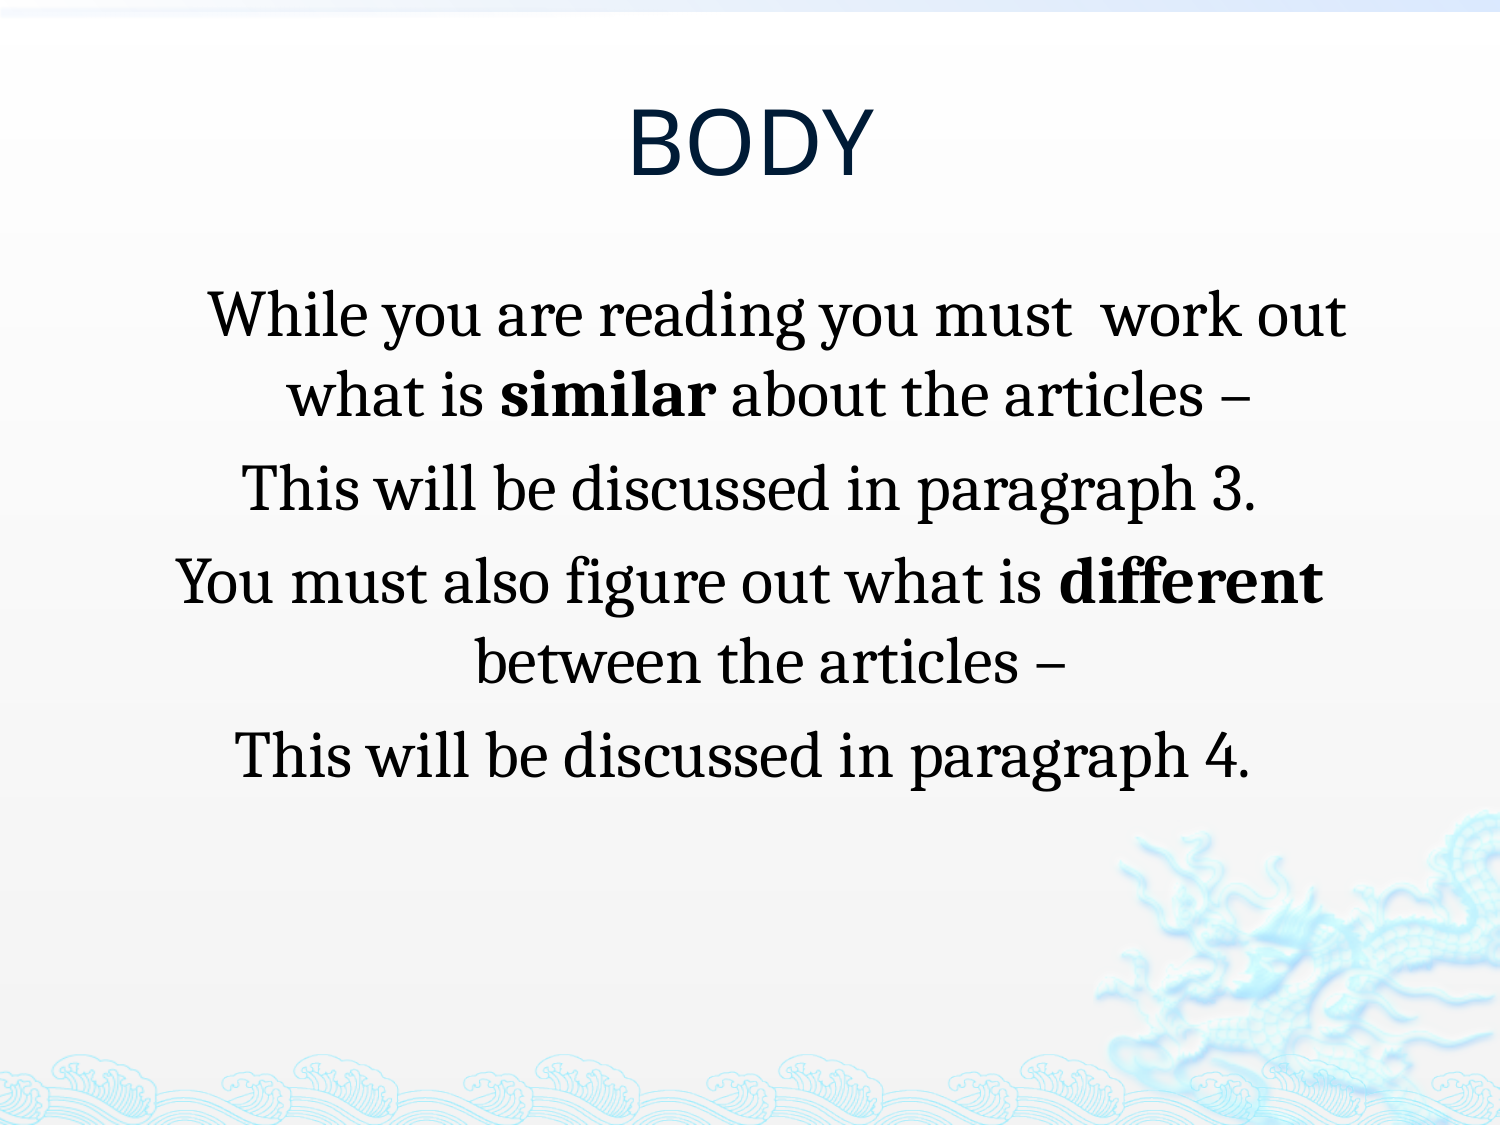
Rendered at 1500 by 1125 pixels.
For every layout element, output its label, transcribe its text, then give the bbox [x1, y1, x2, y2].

list While you are reading you must work out what is similar about the articles – This will be discussed in paragraph 3. You must also figure out what is different between the articles – This will be discussed in paragraph 4. [75, 262, 1425, 1005]
title BODY [75, 45, 1425, 233]
